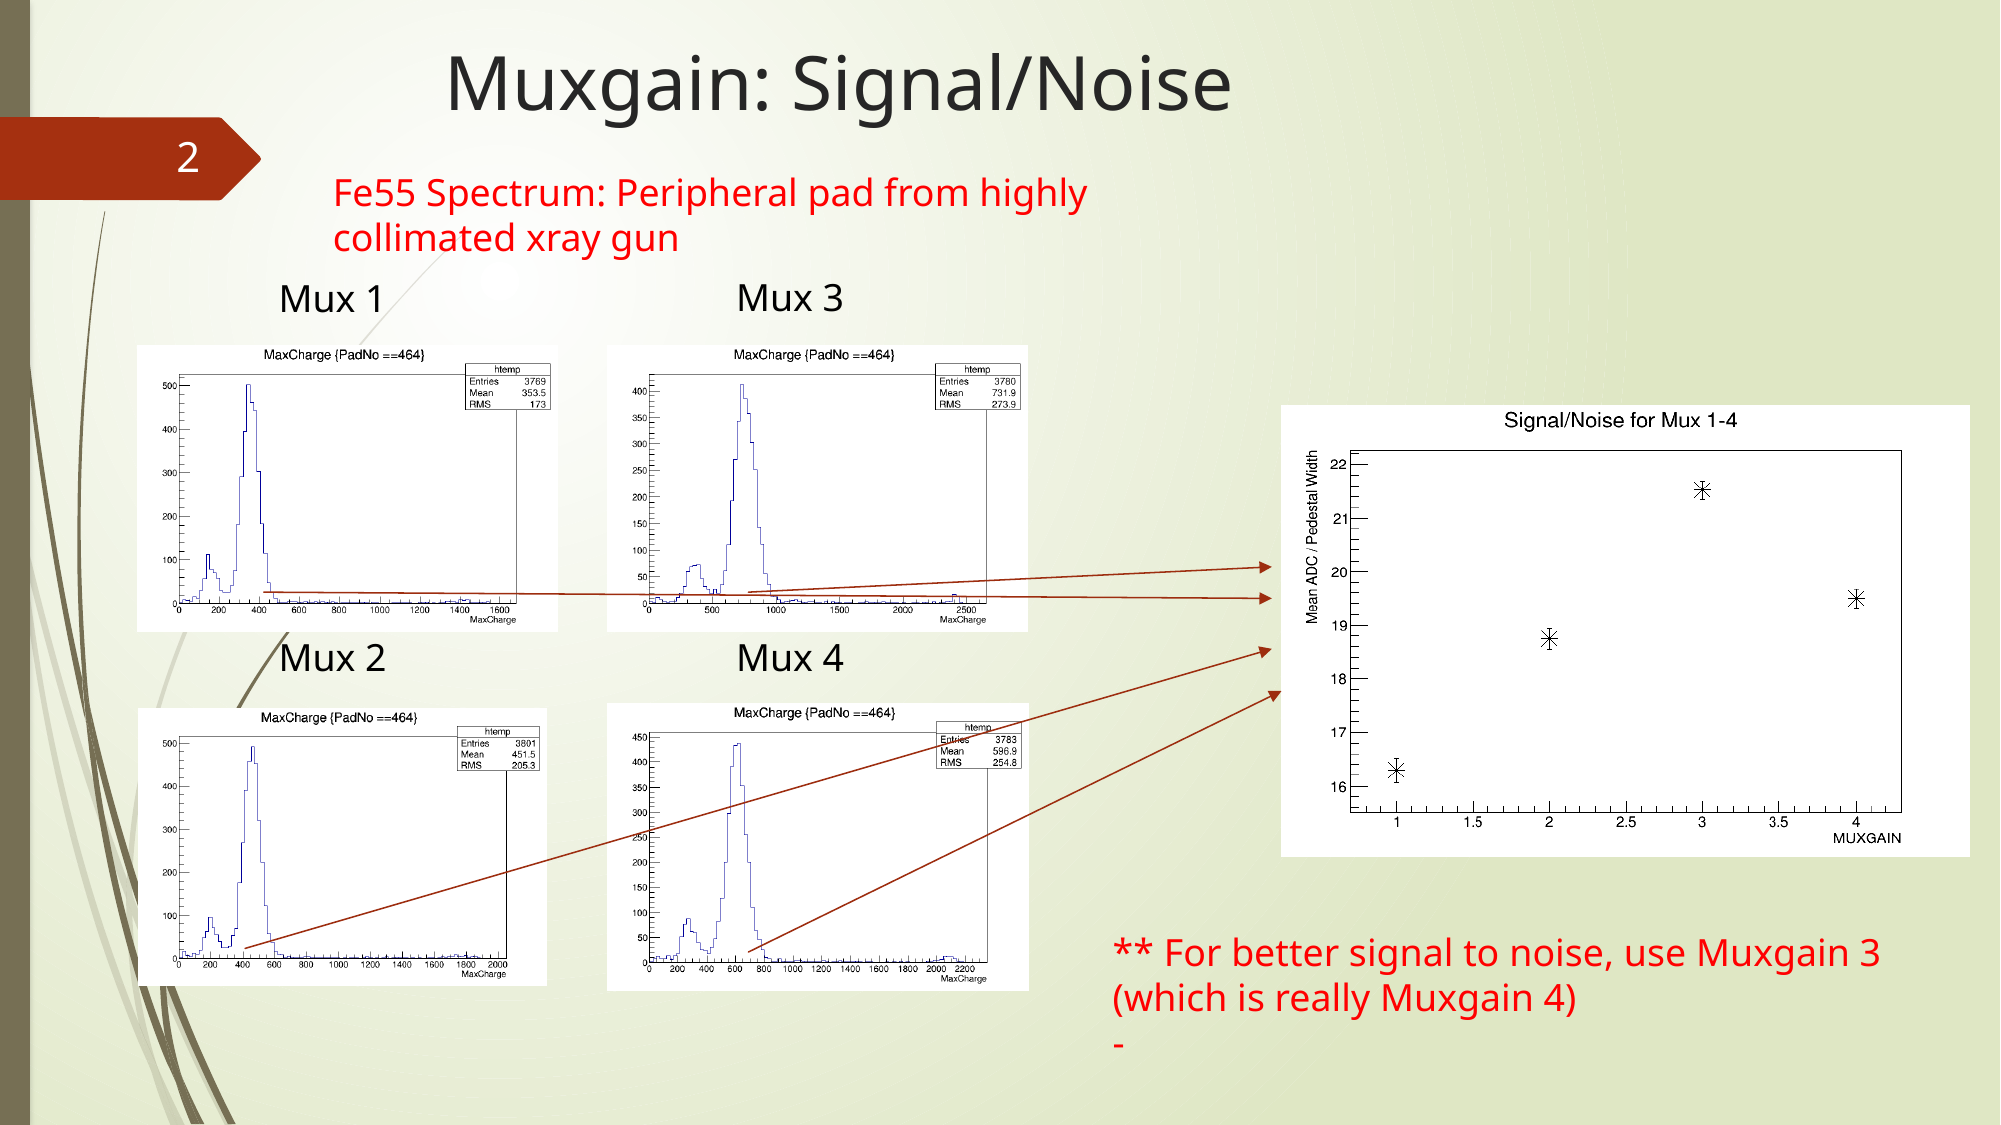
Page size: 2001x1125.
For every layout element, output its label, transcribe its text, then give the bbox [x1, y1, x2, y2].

picture [607, 599, 1028, 632]
text_box Mux 3 [721, 267, 876, 327]
slide_number 2 [87, 129, 216, 190]
picture [138, 708, 547, 987]
picture [1281, 405, 1970, 857]
text_box Fe55 Spectrum: Peripheral pad from highly collimated xray gun [318, 161, 1125, 267]
picture [607, 344, 1028, 591]
text_box ** For better signal to noise, use Muxgain 3 (which is really Muxgain 4) - [1097, 921, 2000, 1071]
text_box Mux 1 [263, 268, 419, 328]
text_box Mux 2 [263, 640, 419, 647]
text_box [263, 591, 1273, 599]
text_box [748, 690, 1282, 953]
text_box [244, 648, 1273, 949]
title Muxgain: Signal/Noise [429, 27, 1383, 238]
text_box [748, 566, 1273, 591]
text_box Mux 4 [721, 640, 876, 647]
picture [137, 344, 558, 632]
picture [607, 949, 1030, 991]
